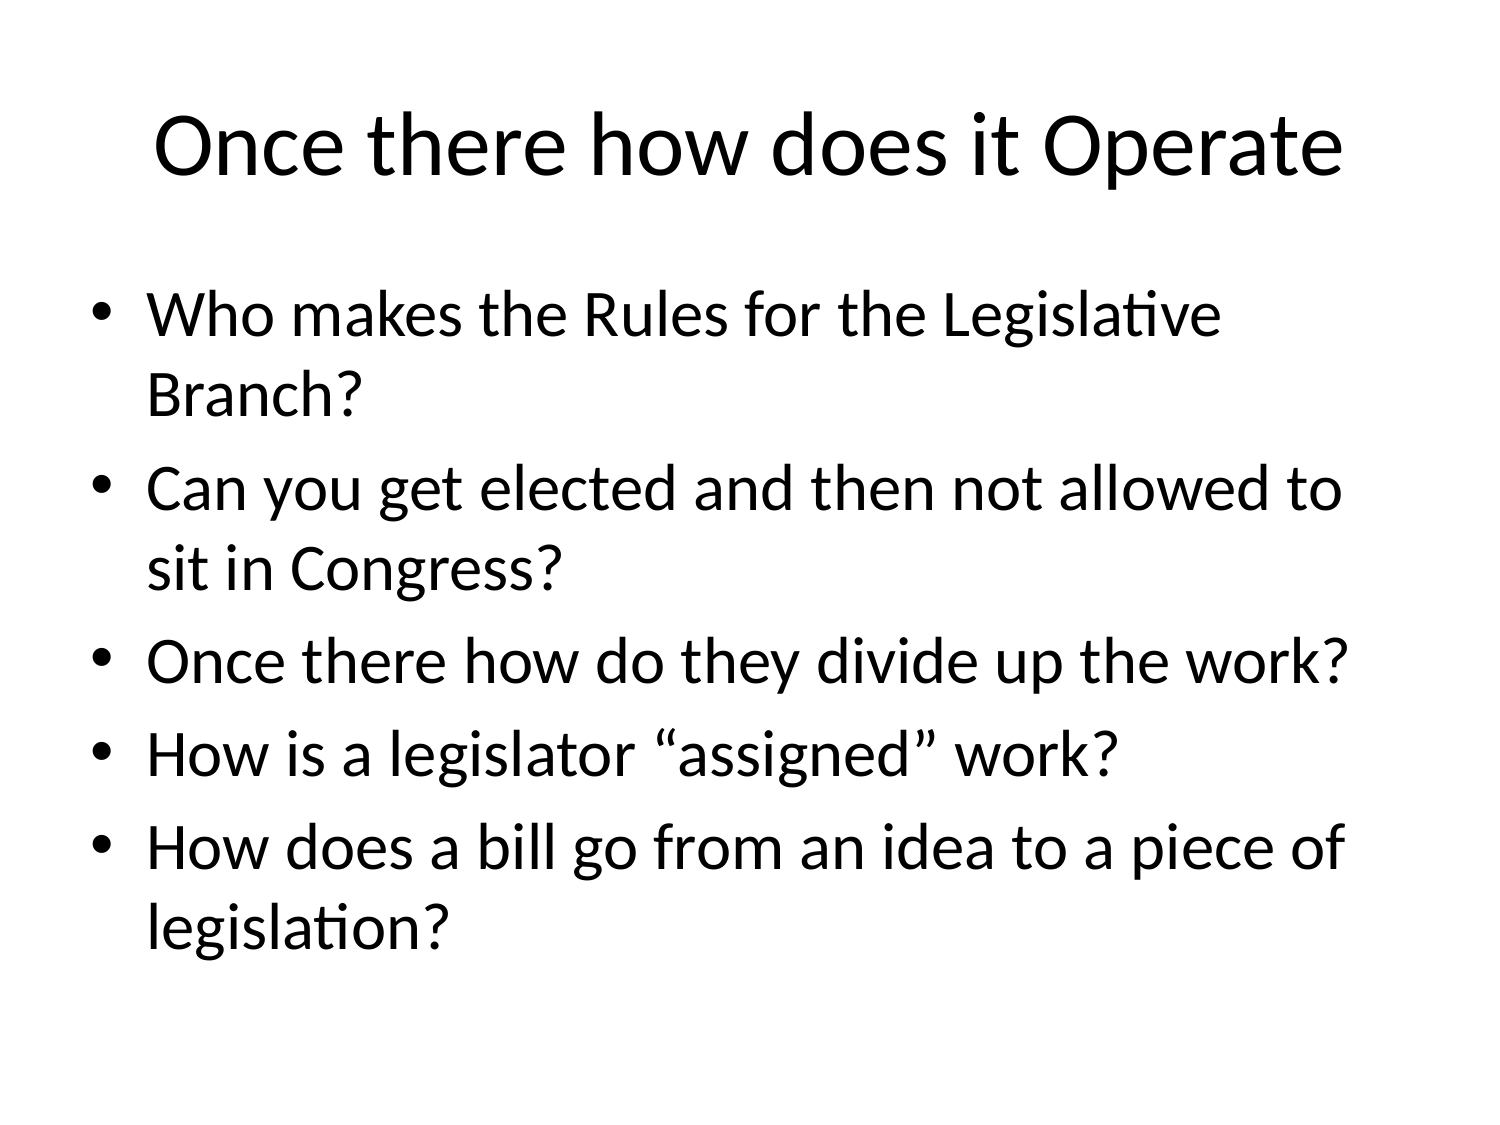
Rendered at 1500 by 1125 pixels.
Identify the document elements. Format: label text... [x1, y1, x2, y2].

list Who makes the Rules for the Legislative Branch? Can you get elected and then not allowed to sit in Congress? Once there how do they divide up the work? How is a legislator “assigned” work? How does a bill go from an idea to a piece of legislation? [75, 262, 1425, 1005]
title Once there how does it Operate [75, 45, 1425, 233]
